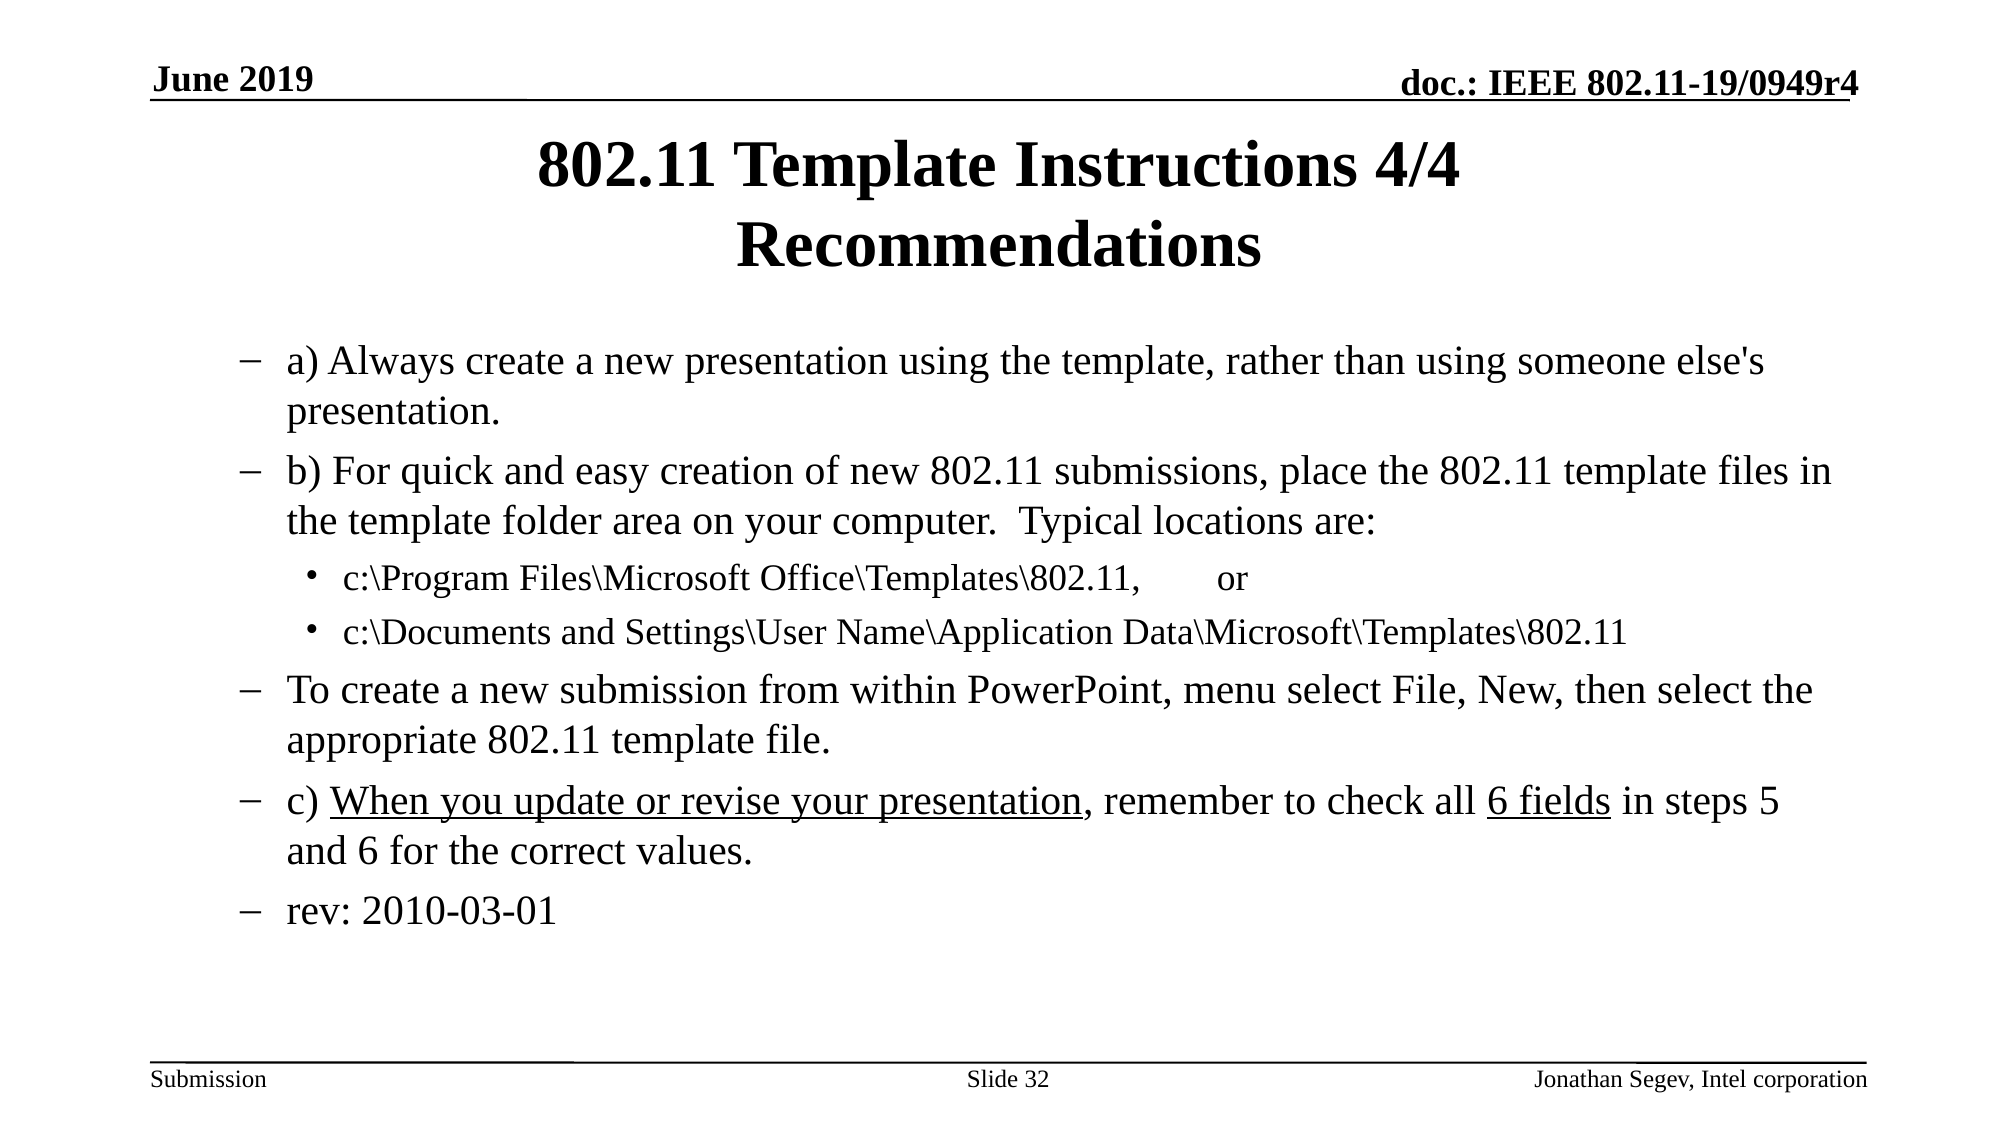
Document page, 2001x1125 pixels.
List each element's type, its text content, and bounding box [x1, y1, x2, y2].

footer Jonathan Segev, Intel corporation [1171, 1061, 1869, 1093]
title 802.11 Template Instructions 4/4 Recommendations [149, 112, 1850, 288]
list a) Always create a new presentation using the template, rather than using someone else's presentation. b) For quick and easy creation of new 802.11 submissions, place the 802.11 template files in the template folder area on your computer. Typical locations are: c:\Program Files\Microsoft Office\Templates\802.11, or c:\Documents and Settings\User Name\Application Data\Microsoft\Templates\802.11 To create a new submission from within PowerPoint, menu select File, New, then select the appropriate 802.11 template file. c) When you update or revise your presentation, remember to check all 6 fields in steps 5 and 6 for the correct values. rev: 2010-03-01 [149, 324, 1850, 1000]
slide_number Slide 32 [950, 1061, 1067, 1123]
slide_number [152, 54, 563, 100]
